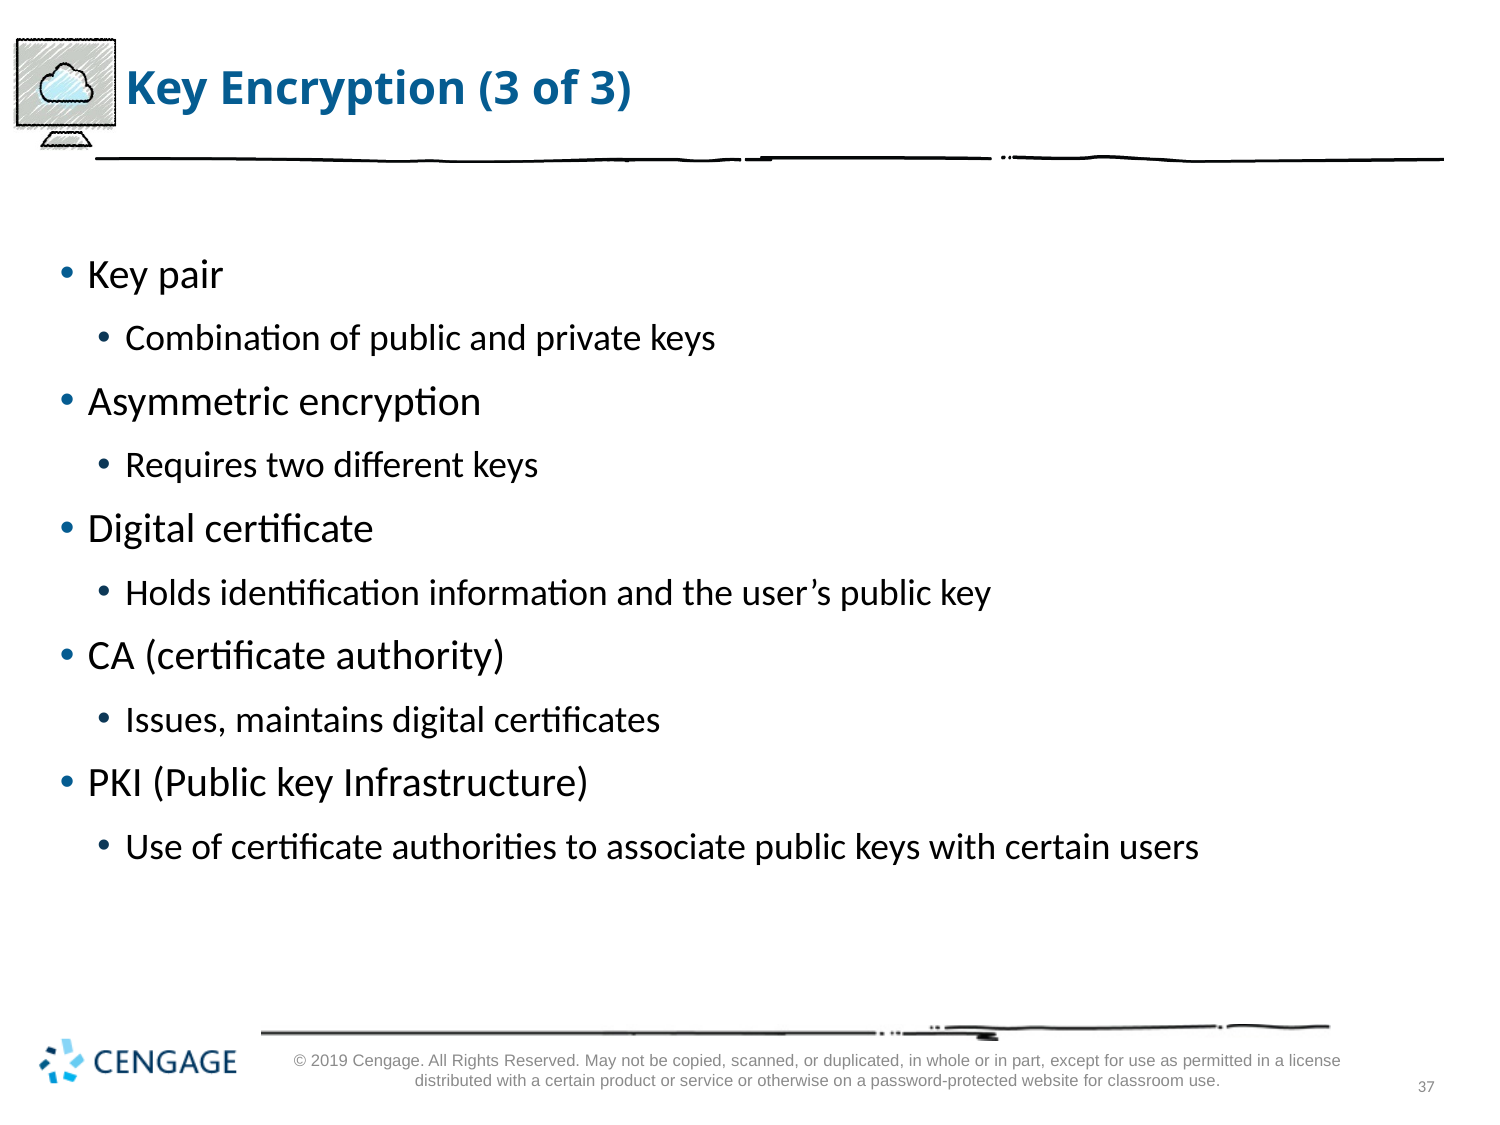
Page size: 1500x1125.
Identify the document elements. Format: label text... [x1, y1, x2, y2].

title Key Encryption (3 of 3) [125, 66, 1442, 116]
footer © 2019 Cengage. All Rights Reserved. May not be copied, scanned, or duplicated, in whole or in part, except for use as permitted in a license distributed with a certain product or service or otherwise on a password-protected website for classroom use. [262, 1050, 1375, 1091]
picture [13, 36, 117, 151]
picture [19, 1025, 249, 1096]
list Key pair Combination of public and private keys Asymmetric encryption Requires two different keys Digital certificate Holds identification information and the user’s public key C A (certificate authority) Issues, maintains digital certificates P K I (Public key Infrastructure) Use of certificate authorities to associate public keys with certain users [59, 252, 1441, 874]
picture [261, 1024, 1331, 1041]
picture [95, 155, 1444, 163]
